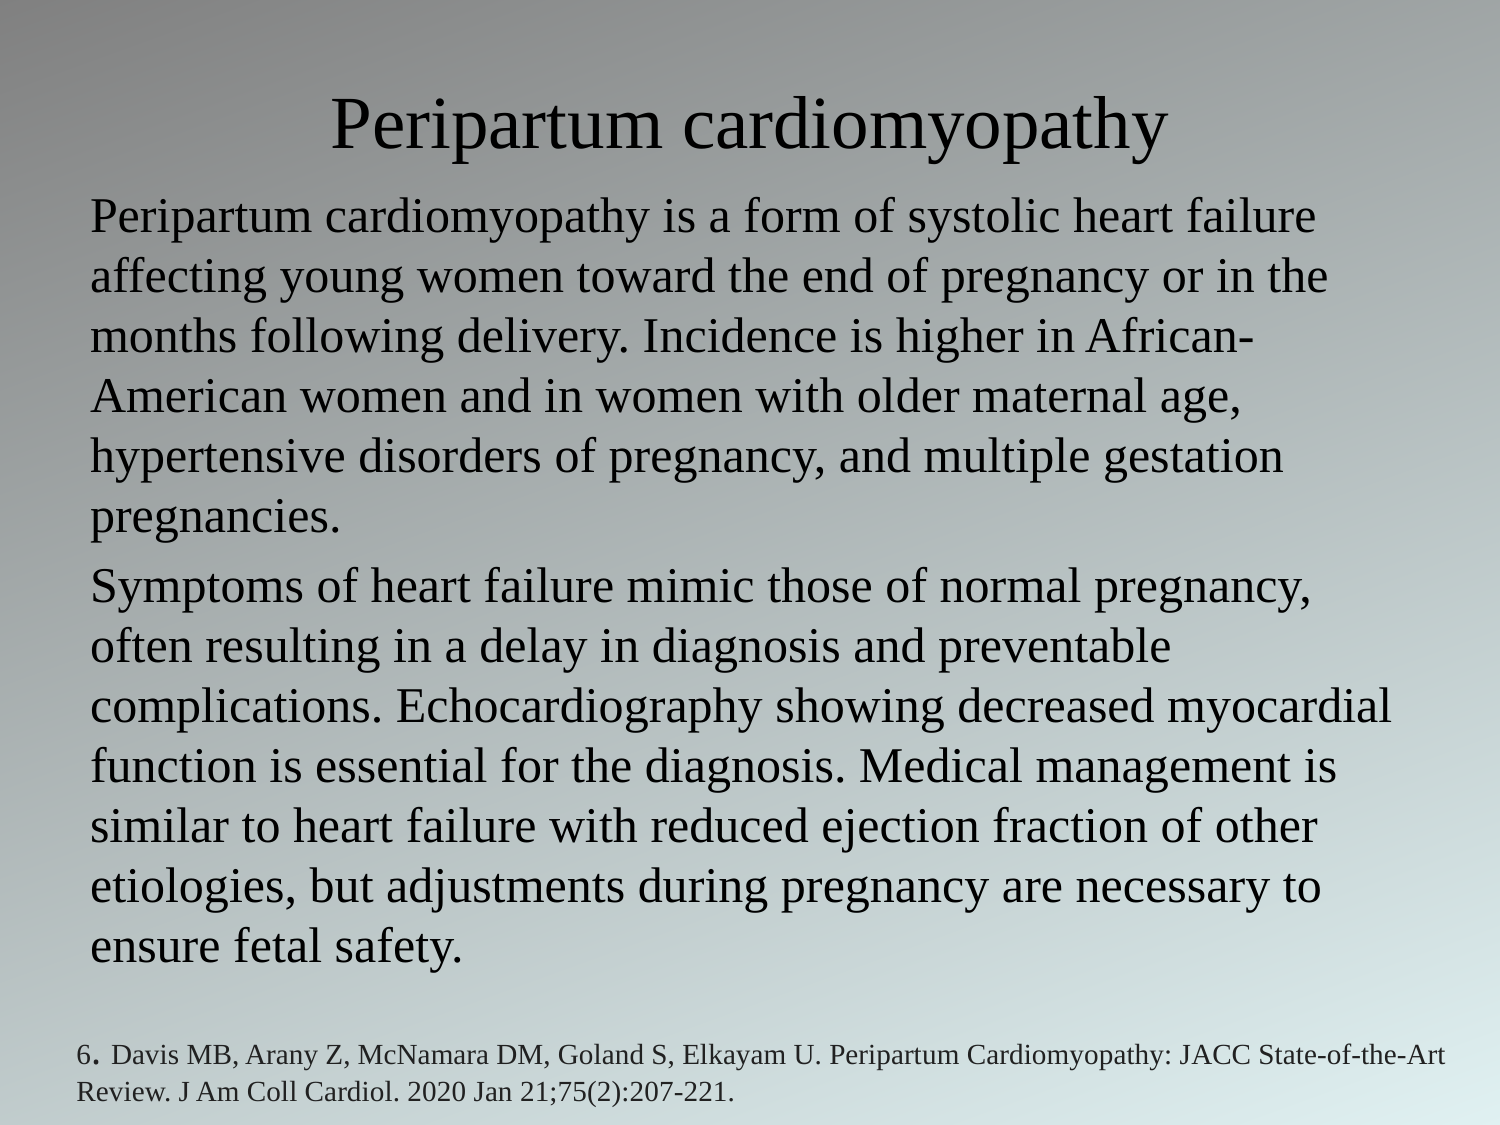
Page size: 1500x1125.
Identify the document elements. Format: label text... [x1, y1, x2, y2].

list Peripartum cardiomyopathy is a form of systolic heart failure affecting young women toward the end of pregnancy or in the months following delivery. Incidence is higher in African-American women and in women with older maternal age, hypertensive disorders of pregnancy, and multiple gestation pregnancies. Symptoms of heart failure mimic those of normal pregnancy, often resulting in a delay in diagnosis and preventable complications. Echocardiography showing decreased myocardial function is essential for the diagnosis. Medical management is similar to heart failure with reduced ejection fraction of other etiologies, but adjustments during pregnancy are necessary to ensure fetal safety. [75, 174, 1425, 918]
text_box 6. Davis MB, Arany Z, McNamara DM, Goland S, Elkayam U. Peripartum Cardiomyopathy: JACC State-of-the-Art Review. J Am Coll Cardiol. 2020 Jan 21;75(2):207-221. [61, 1019, 1500, 1115]
title Peripartum cardiomyopathy [75, 24, 1425, 174]
